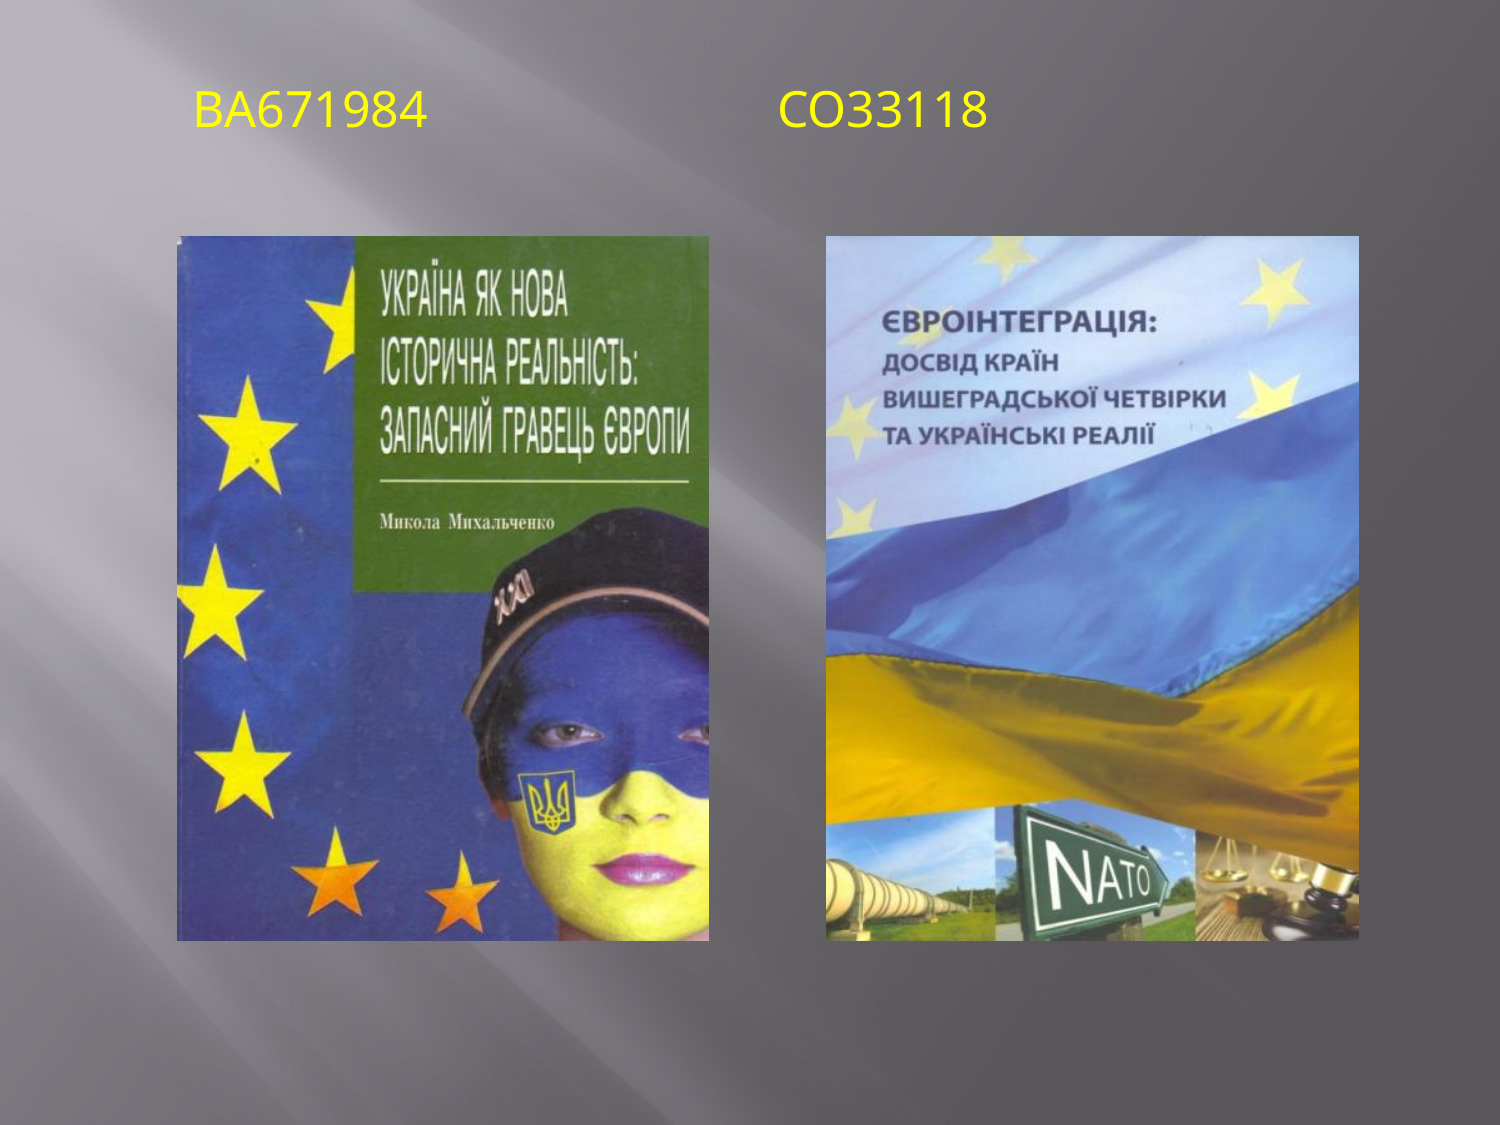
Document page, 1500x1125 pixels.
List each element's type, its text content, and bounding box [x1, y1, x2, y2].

list ВА671984 [177, 42, 738, 173]
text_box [176, 235, 709, 986]
list СО33118 [761, 42, 1425, 173]
picture [0, 0, 1500, 1125]
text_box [826, 235, 1359, 986]
